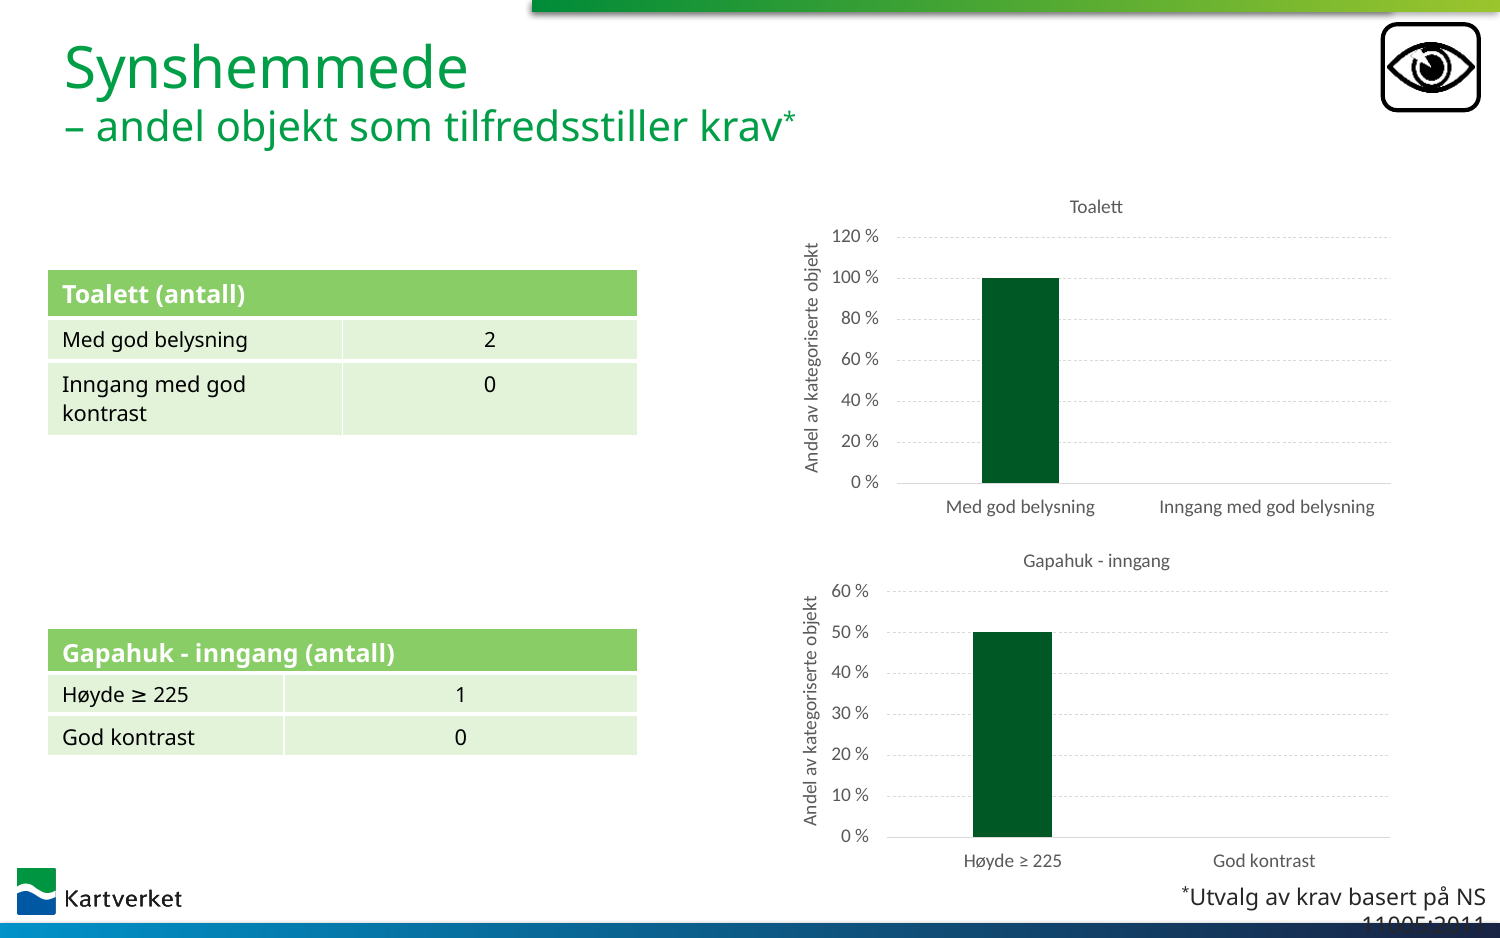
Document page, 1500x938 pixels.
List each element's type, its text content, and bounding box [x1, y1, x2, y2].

table_cell Inngang med god kontrast [48, 363, 342, 435]
table_cell 1 [285, 675, 637, 712]
table_cell 0 [343, 363, 637, 435]
table_cell 2 [343, 320, 637, 359]
text_box Synshemmede – andel objekt som tilfredsstiller krav* [49, 24, 1431, 158]
picture [791, 187, 1402, 526]
table_cell 0 [285, 716, 637, 755]
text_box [1382, 24, 1480, 111]
table_cell God kontrast [48, 716, 283, 755]
table_header Toalett (antall) [48, 270, 637, 316]
picture [791, 541, 1402, 880]
table_cell Høyde ≥ 225 [48, 675, 283, 712]
table_cell Med god belysning [48, 320, 342, 359]
text_box *Utvalg av krav basert på NS 11005:2011 [1068, 873, 1500, 938]
table_header Gapahuk - inngang (antall) [48, 629, 637, 671]
